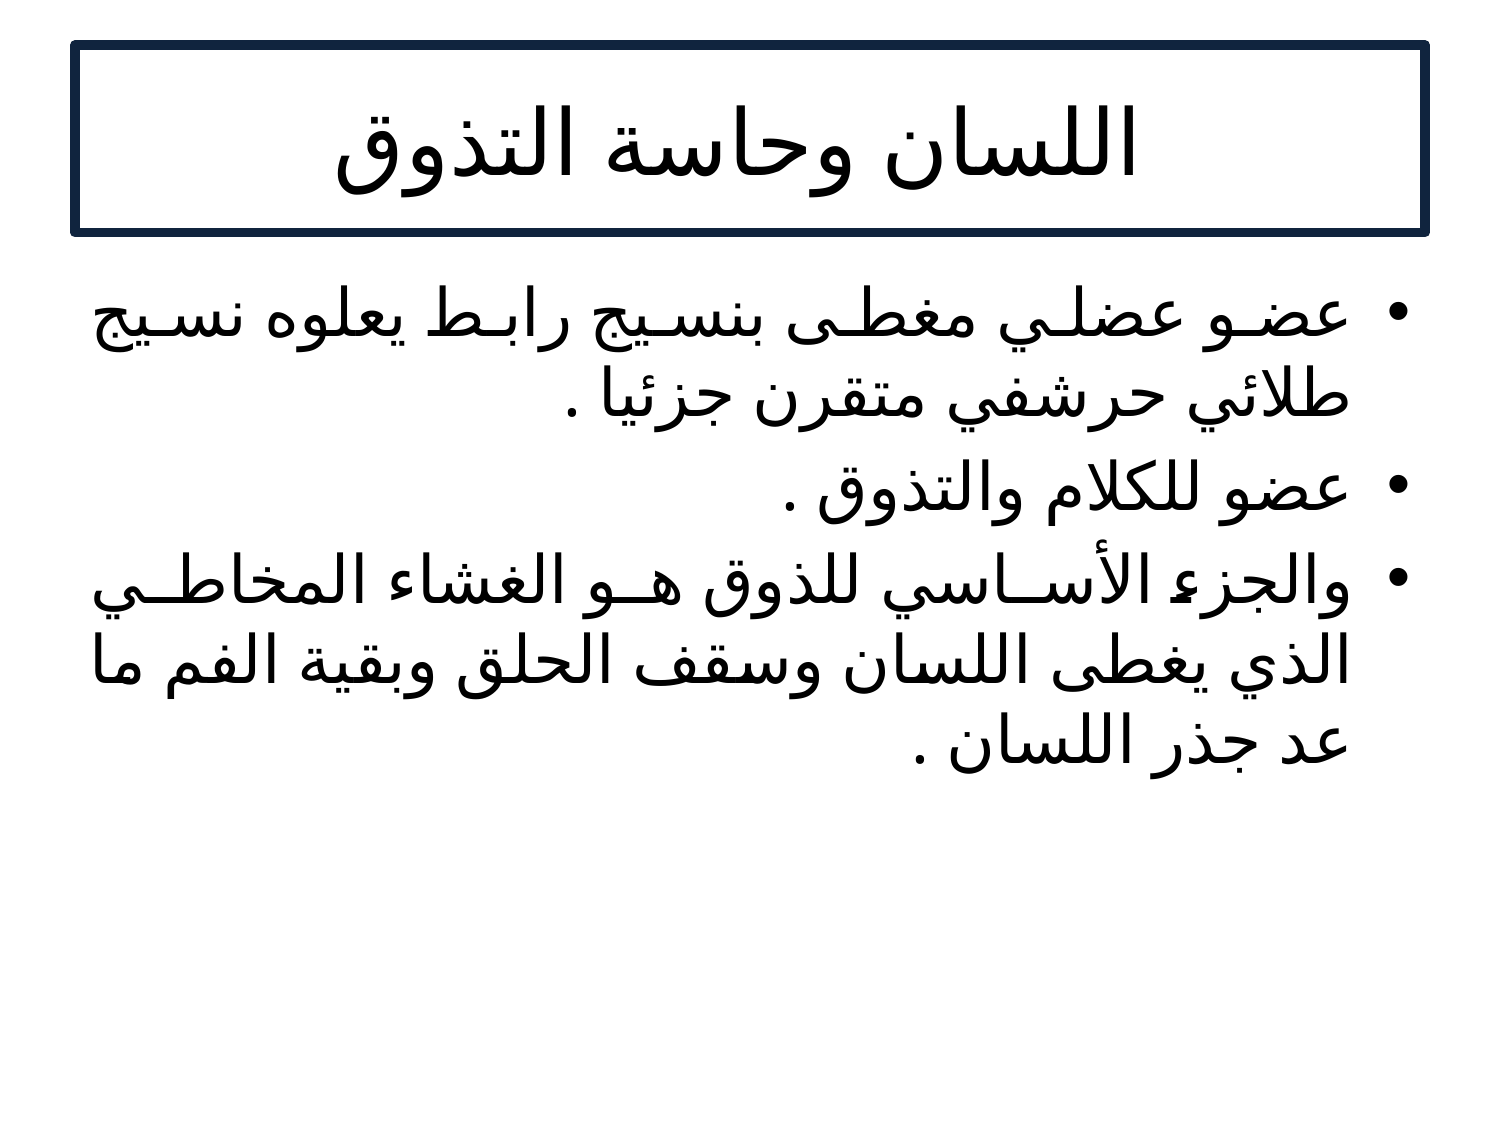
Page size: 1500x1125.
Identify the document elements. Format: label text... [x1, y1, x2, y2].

list عضو عضلي مغطى بنسيج رابط يعلوه نسيج طلائي حرشفي متقرن جزئيا . عضو للكلام والتذوق . والجزء الأساسي للذوق هو الغشاء المخاطي الذي يغطى اللسان وسقف الحلق وبقية الفم ما عد جذر اللسان . [75, 262, 1425, 1005]
title اللسان وحاسة التذوق [75, 45, 1425, 233]
